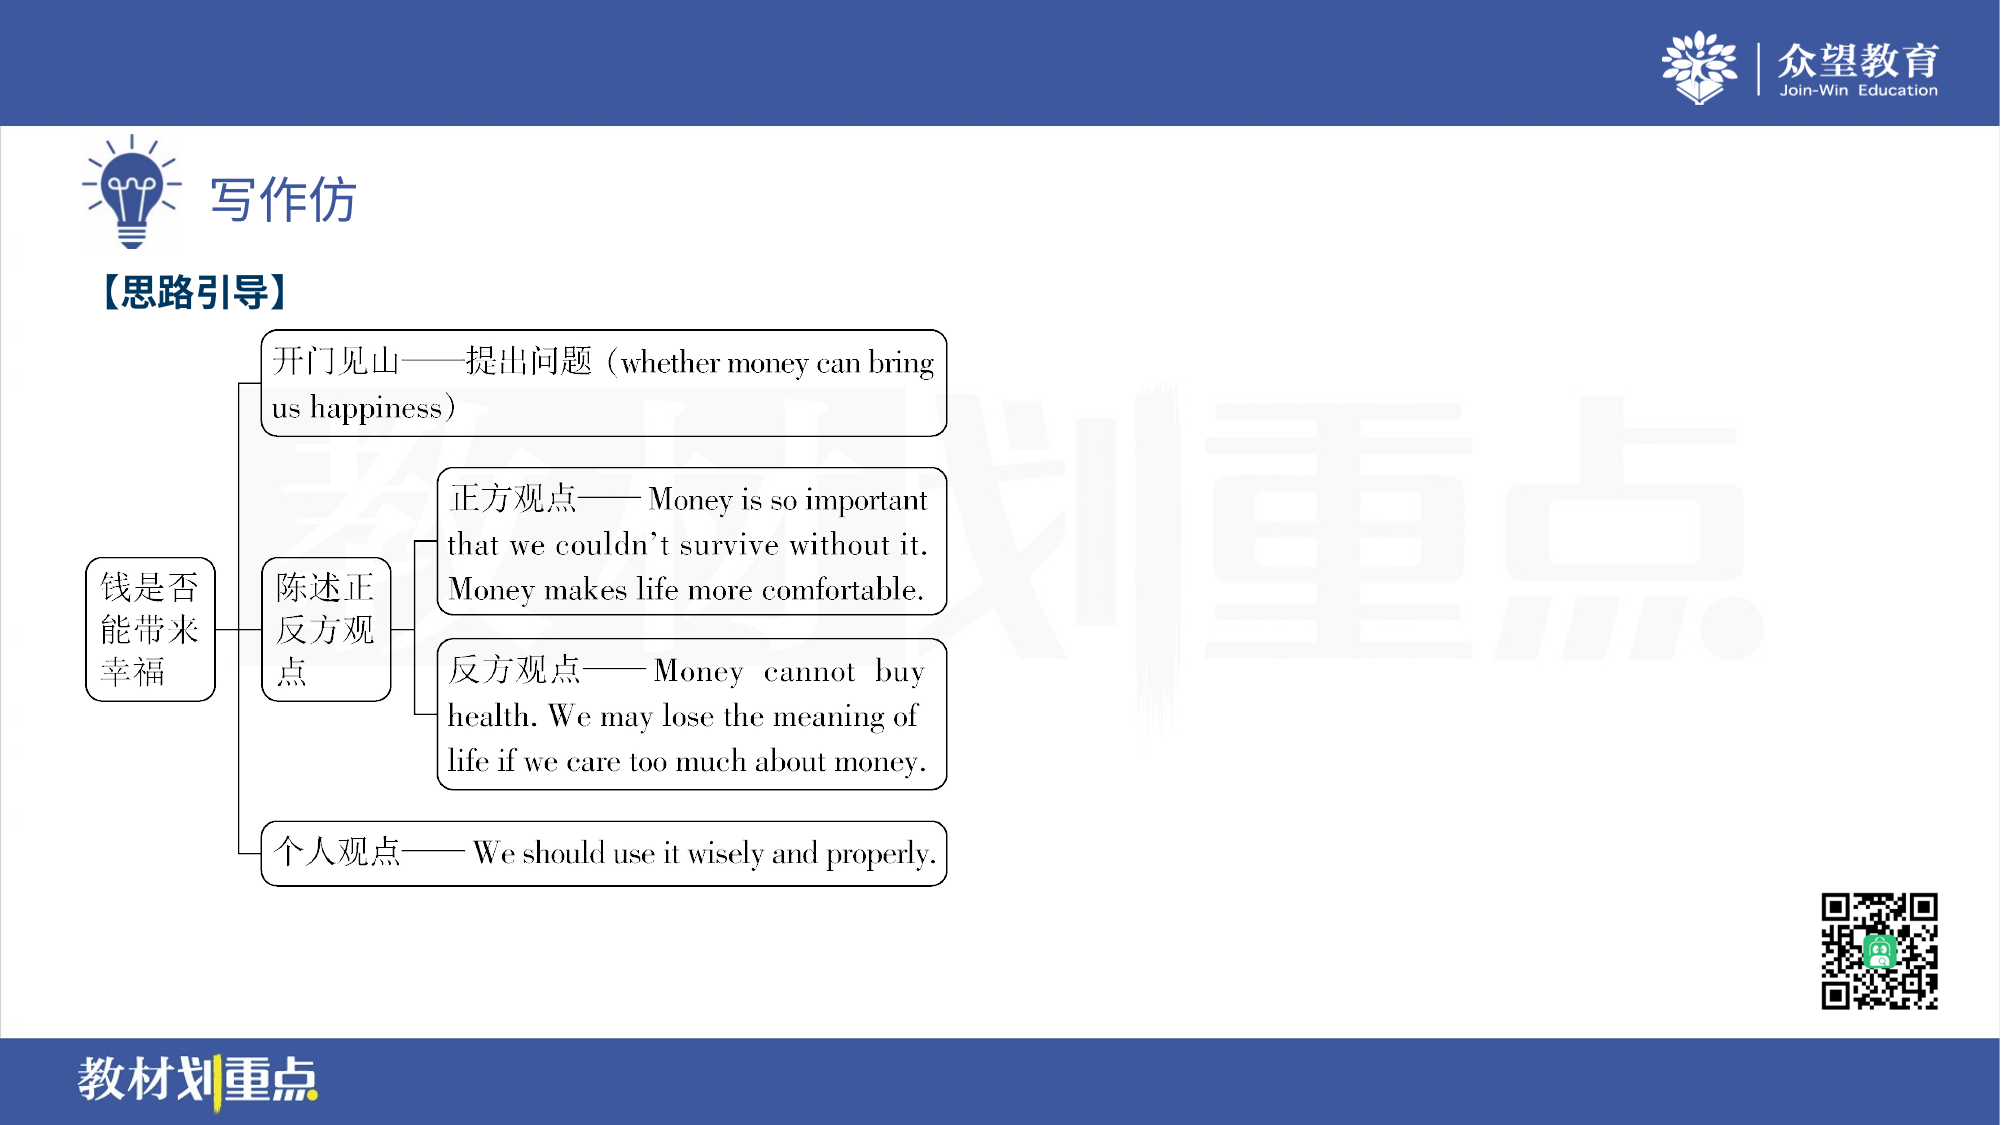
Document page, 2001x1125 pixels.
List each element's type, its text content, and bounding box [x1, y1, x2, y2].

text_box 【思路引导】 [82, 248, 1817, 307]
picture [0, 0, 2000, 1125]
